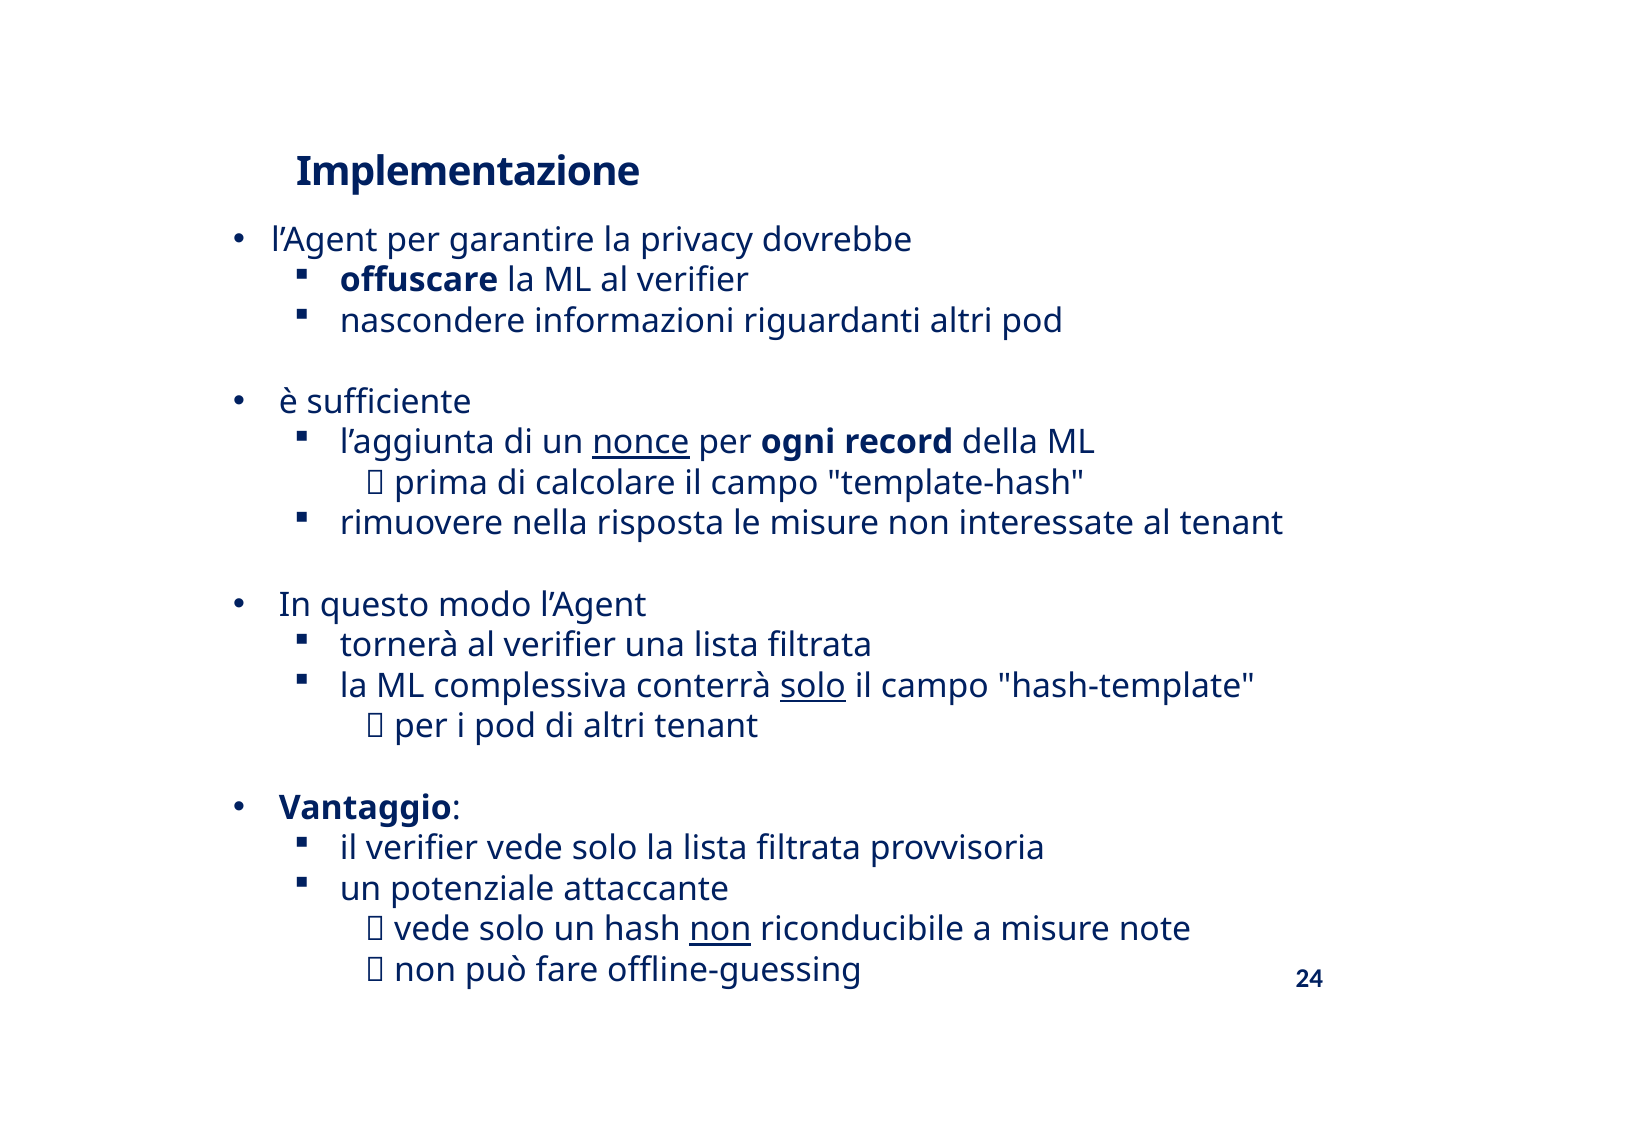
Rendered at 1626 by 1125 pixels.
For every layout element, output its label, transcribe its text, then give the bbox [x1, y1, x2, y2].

slide_number 24 [1063, 952, 1339, 1002]
text_box l’Agent per garantire la privacy dovrebbe offuscare la ML al verifier nascondere informazioni riguardanti altri pod è sufficiente l’aggiunta di un nonce per ogni record della ML  prima di calcolare il campo "template-hash" rimuovere nella risposta le misure non interessate al tenant In questo modo l’Agent tornerà al verifier una lista filtrata la ML complessiva conterrà solo il campo "hash-template"  per i pod di altri tenant Vantaggio: il verifier vede solo la lista filtrata provvisoria un potenziale attaccante  vede solo un hash non riconducibile a misure note  non può fare offline-guessing [218, 209, 1393, 1037]
text_box Implementazione [283, 80, 1357, 200]
